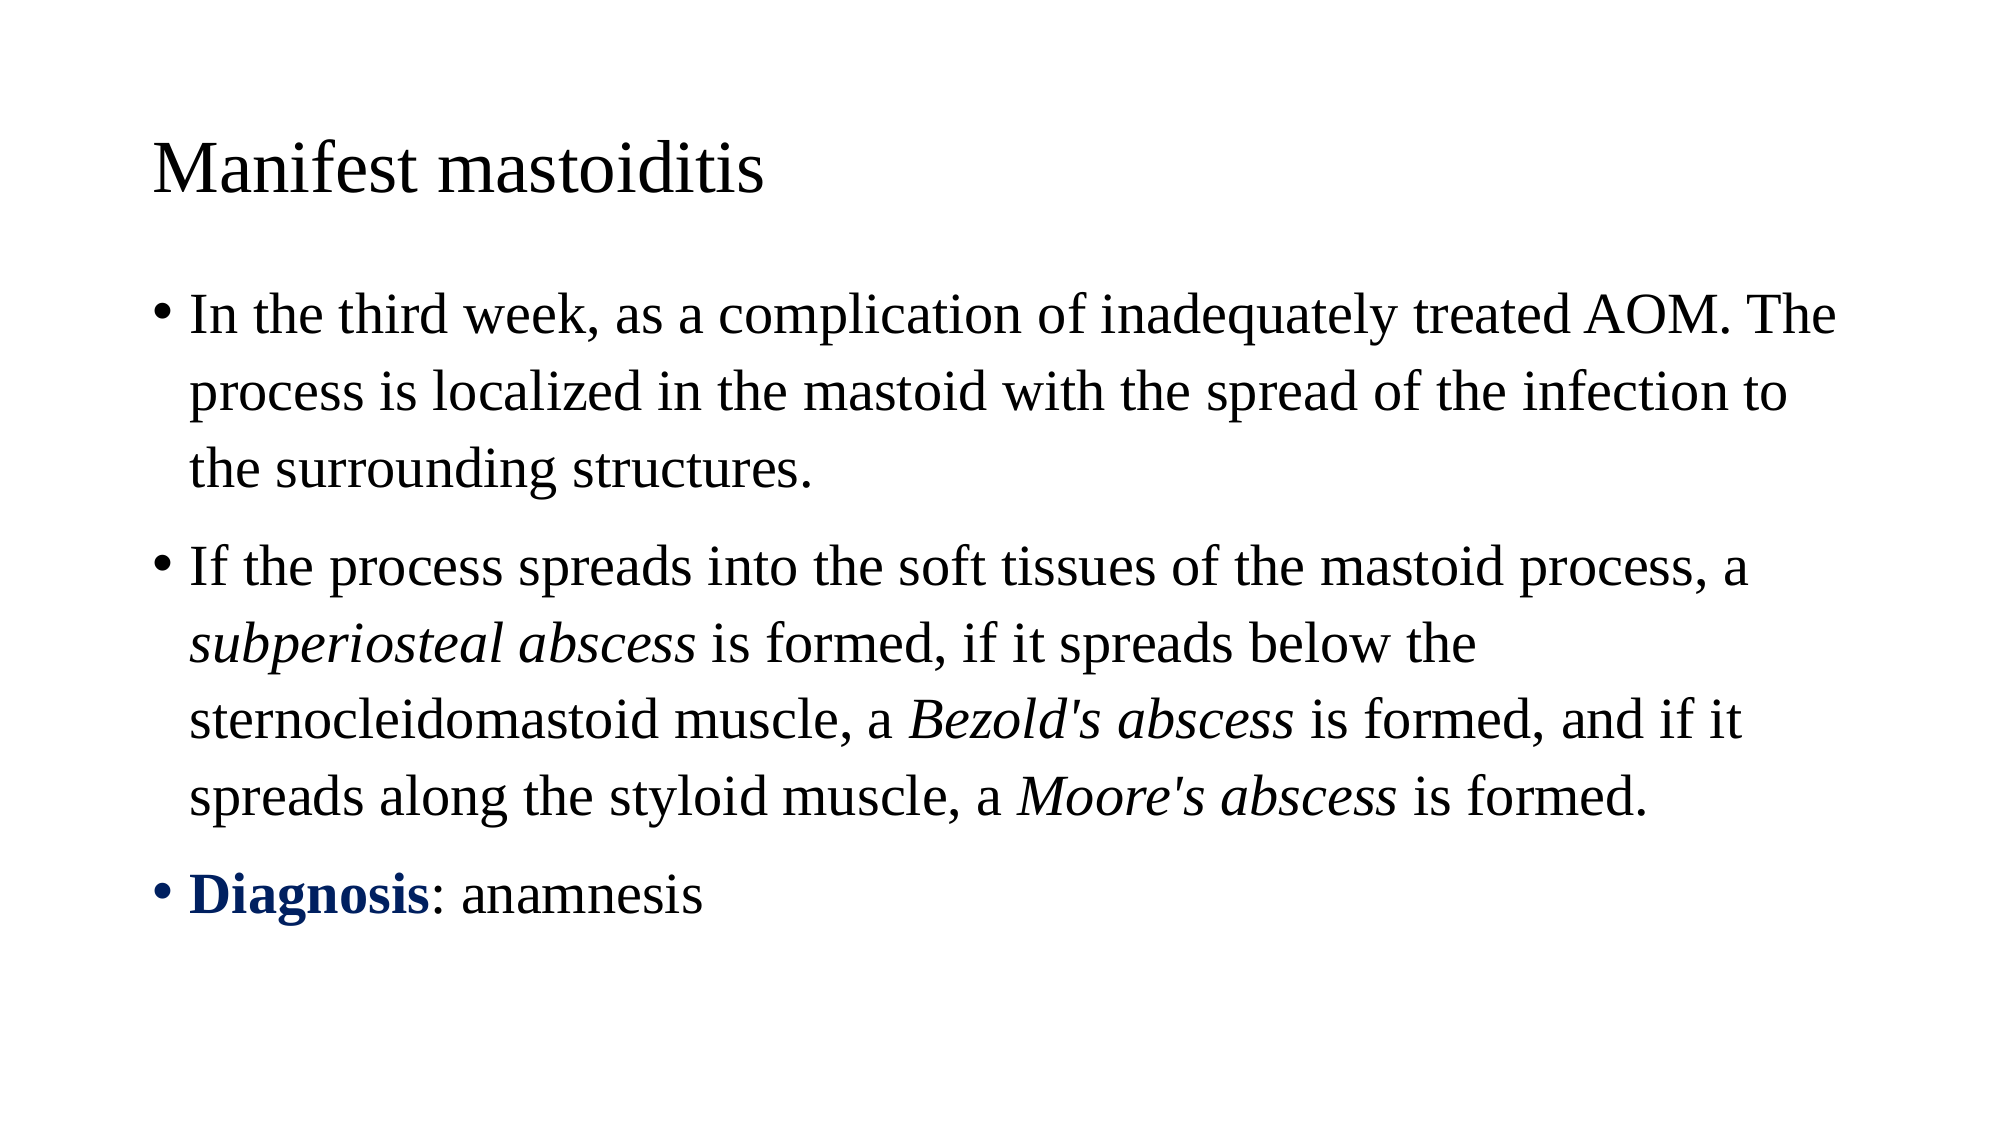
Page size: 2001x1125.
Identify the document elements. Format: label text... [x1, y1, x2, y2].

title Manifest mastoiditis [137, 59, 1863, 261]
list In the third week, as a complication of inadequately treated AOM. The process is localized in the mastoid with the spread of the infection to the surrounding structures. If the process spreads into the soft tissues of the mastoid process, a subperiosteal abscess is formed, if it spreads below the sternocleidomastoid muscle, a Bezold's abscess is formed, and if it spreads along the styloid muscle, a Moore's abscess is formed. Diagnosis: anamnesis [137, 261, 1863, 1023]
